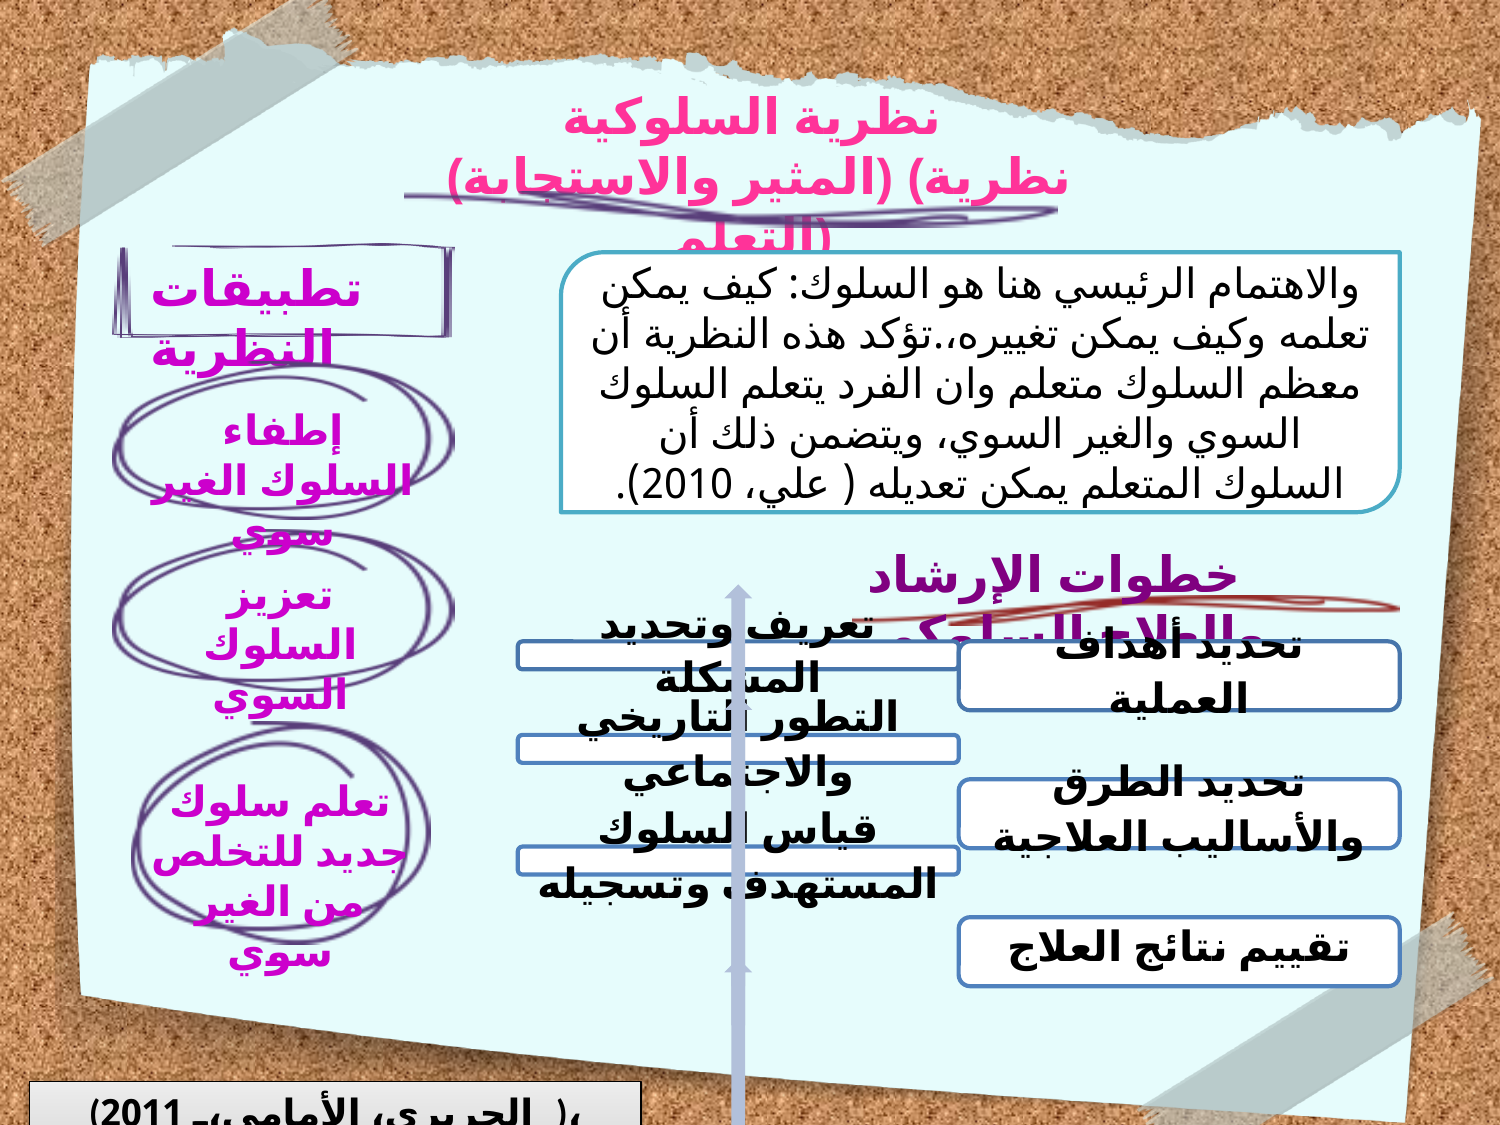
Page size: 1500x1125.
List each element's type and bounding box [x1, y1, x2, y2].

text_box [517, 641, 1400, 987]
picture [0, 0, 1500, 1125]
